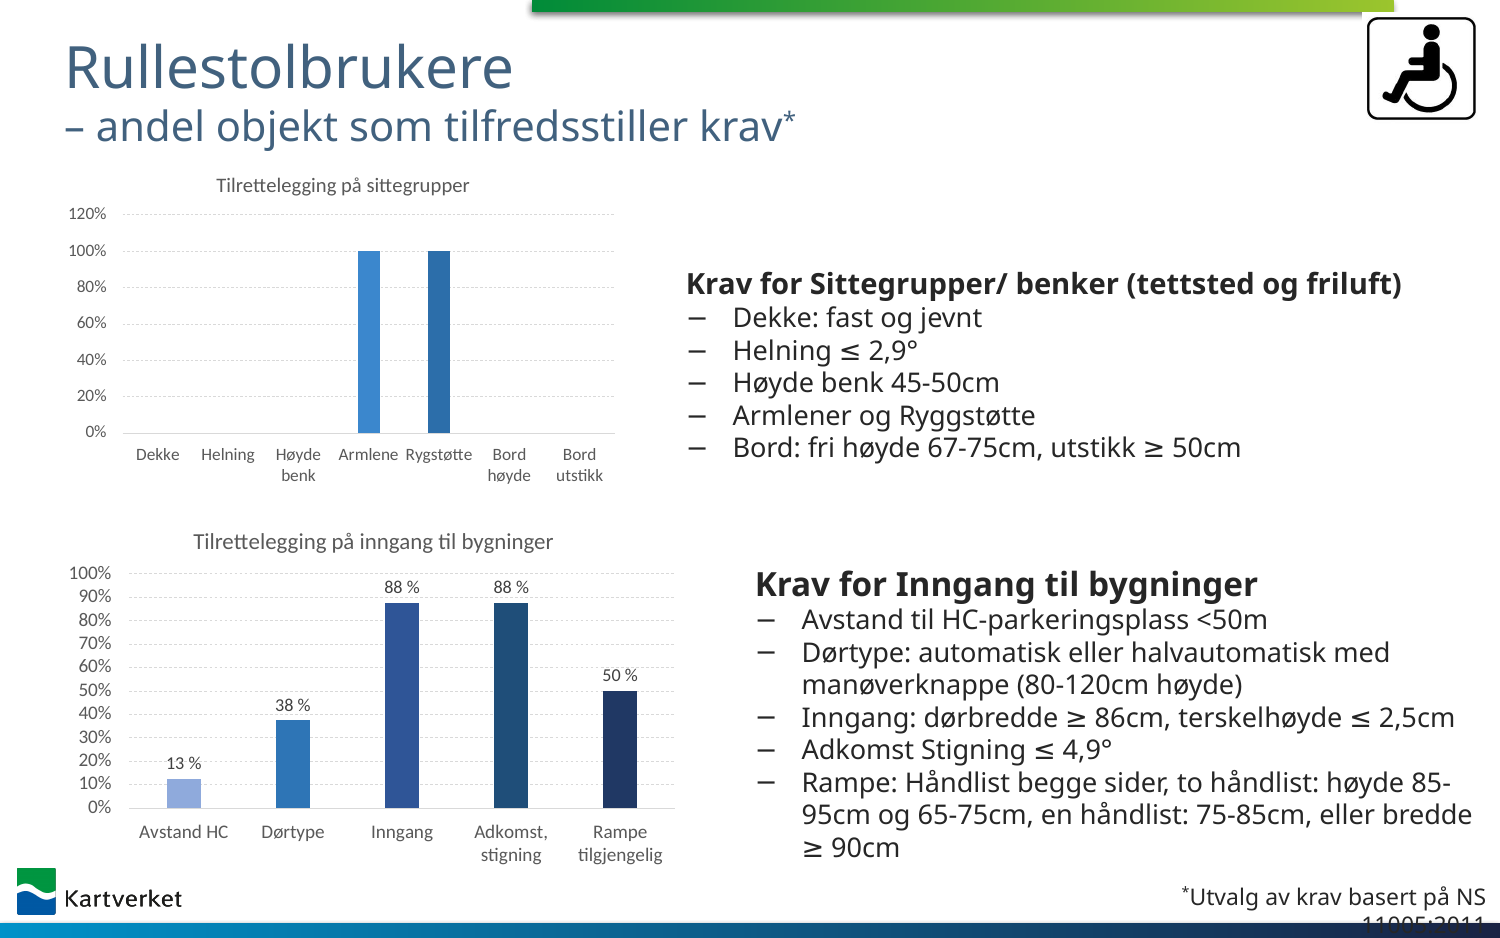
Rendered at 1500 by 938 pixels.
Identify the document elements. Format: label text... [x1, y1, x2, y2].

text_box *Utvalg av krav basert på NS 11005:2011 [1068, 873, 1500, 938]
picture [1362, 12, 1481, 126]
picture [62, 520, 686, 874]
text_box Krav for Inngang til bygninger Avstand til HC-parkeringsplass <50m Dørtype: automatisk eller halvautomatisk med manøverknappe (80-120cm høyde) Inngang: dørbredde ≥ 86cm, terskelhøyde ≤ 2,5cm Adkomst Stigning ≤ 4,9° Rampe: Håndlist begge sider, to håndlist: høyde 85-95cm og 65-75cm, en håndlist: 75-85cm, eller bredde ≥ 90cm [740, 555, 1491, 870]
picture [62, 166, 625, 492]
text_box Rullestolbrukere – andel objekt som tilfredsstiller krav* [49, 25, 1431, 158]
text_box Krav for Sittegrupper/ benker (tettsted og friluft) Dekke: fast og jevnt Helning ≤ 2,9° Høyde benk 45-50cm Armlener og Ryggstøtte Bord: fri høyde 67-75cm, utstikk ≥ 50cm [670, 258, 1418, 471]
